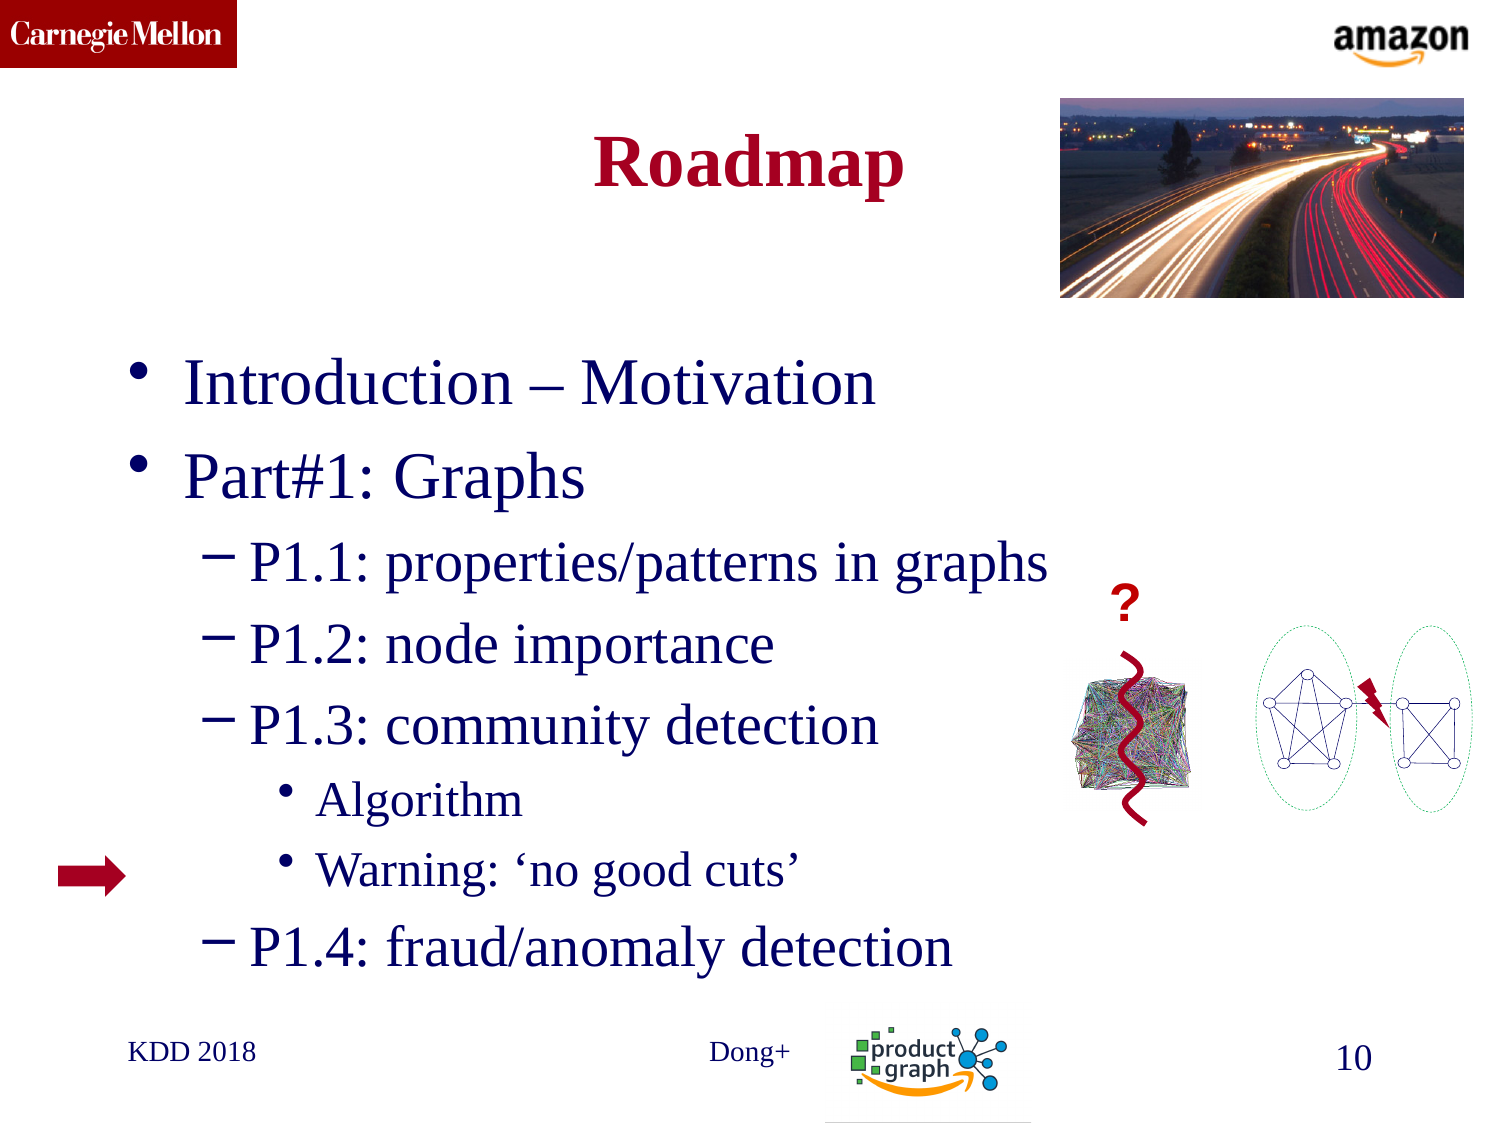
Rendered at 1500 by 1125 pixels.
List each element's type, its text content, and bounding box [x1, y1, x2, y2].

text_box [1399, 773, 1465, 813]
title Roadmap [112, 99, 1058, 213]
picture [1063, 658, 1202, 811]
text_box ? [1094, 559, 1158, 640]
text_box [1268, 778, 1345, 811]
picture [1060, 98, 1464, 299]
slide_number 10 [1074, 1024, 1388, 1101]
footer Dong+ [512, 1024, 988, 1101]
picture [0, 0, 237, 68]
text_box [1263, 669, 1461, 770]
list Introduction – Motivation Part#1: Graphs P1.1: properties/patterns in graphs P1.2: node importance P1.3: community detection Algorithm Warning: ‘no good cuts’ P1.4: fraud/anomaly detection [112, 237, 1388, 1001]
text_box [1397, 625, 1473, 772]
picture [1322, 4, 1484, 88]
slide_number KDD 2018 [112, 1024, 426, 1101]
text_box [58, 855, 126, 897]
text_box [1264, 625, 1349, 667]
text_box [1137, 818, 1146, 824]
